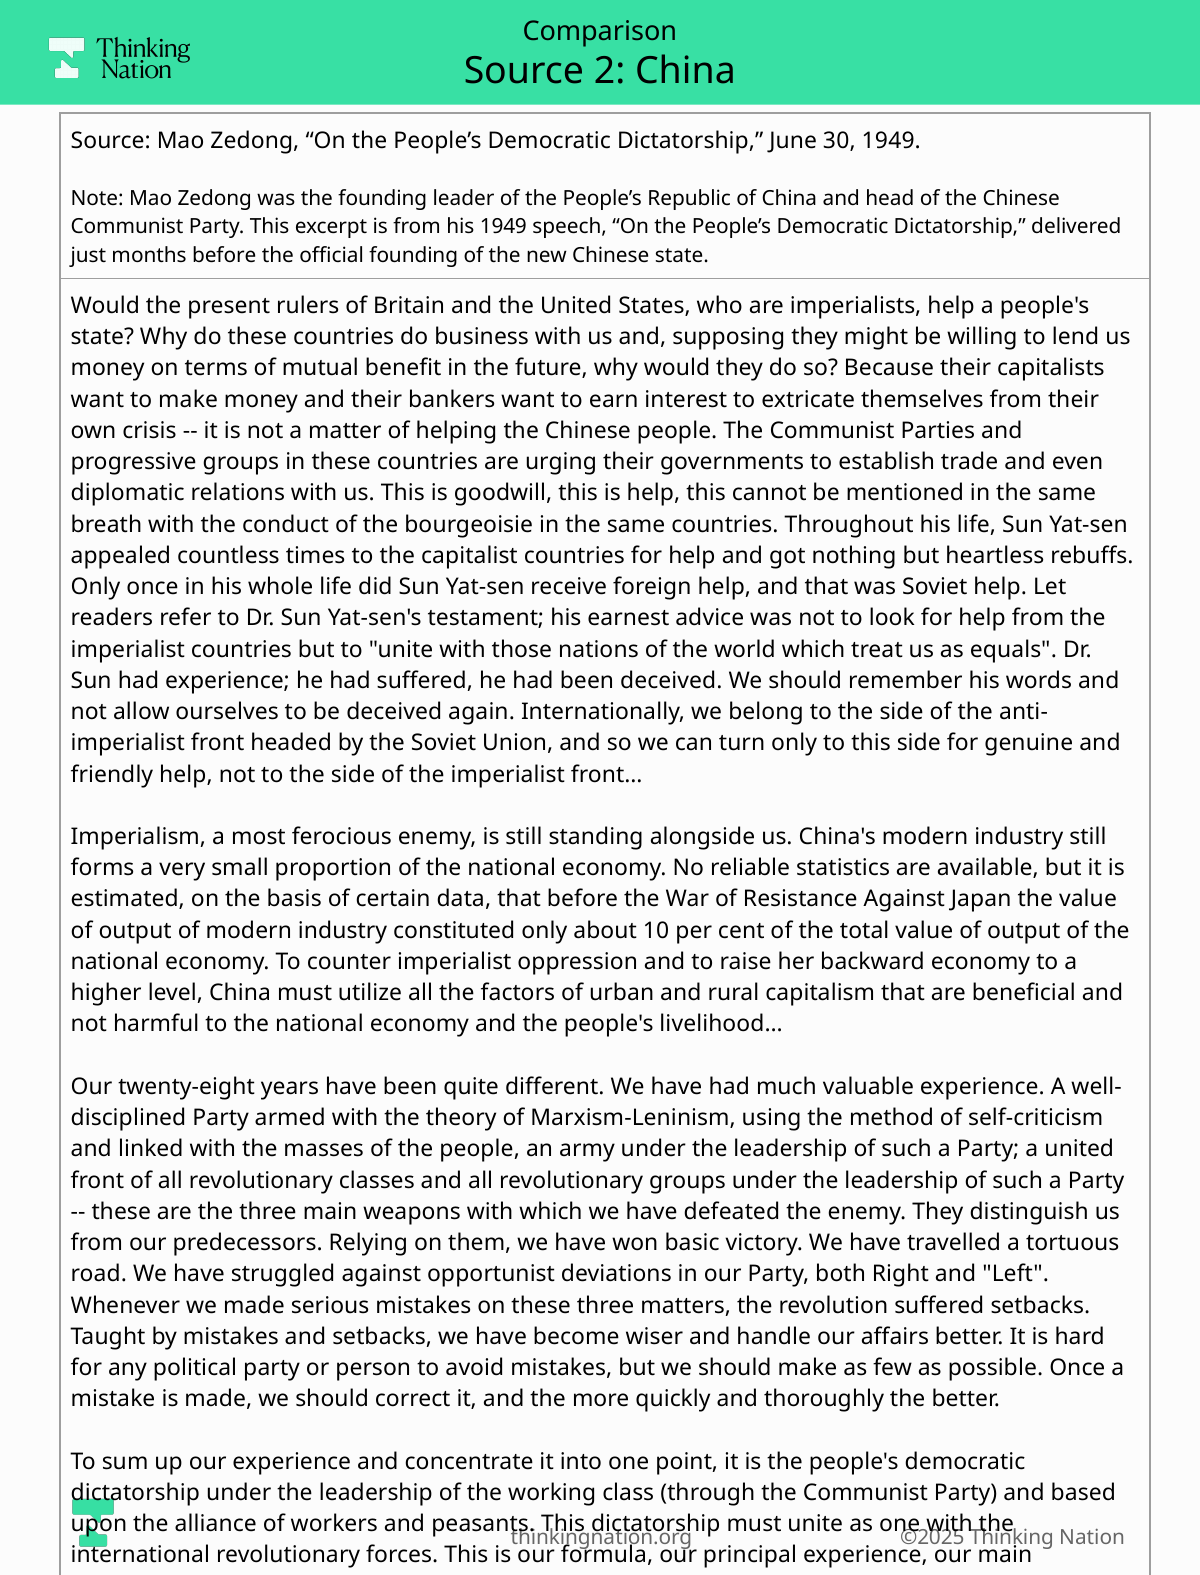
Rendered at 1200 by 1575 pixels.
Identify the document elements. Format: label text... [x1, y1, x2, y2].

picture [59, 1489, 127, 1556]
table_header Source: Mao Zedong, “On the People’s Democratic Dictatorship,” June 30, 1949. Note: Mao Zedong was the founding leader of the People’s Republic of China and head of the Chinese Communist Party. This excerpt is from his 1949 speech, “On the People’s Democratic Dictatorship,” delivered just months before the official founding of the new Chinese state. [61, 114, 1149, 278]
table_cell Would the present rulers of Britain and the United States, who are imperialists, help a people's state? Why do these countries do business with us and, supposing they might be willing to lend us money on terms of mutual benefit in the future, why would they do so? Because their capitalists want to make money and their bankers want to earn interest to extricate themselves from their own crisis -- it is not a matter of helping the Chinese people. The Communist Parties and progressive groups in these countries are urging their governments to establish trade and even diplomatic relations with us. This is goodwill, this is help, this cannot be mentioned in the same breath with the conduct of the bourgeoisie in the same countries. Throughout his life, Sun Yat-sen appealed countless times to the capitalist countries for help and got nothing but heartless rebuffs. Only once in his whole life did Sun Yat-sen receive foreign help, and that was Soviet help. Let readers refer to Dr. Sun Yat-sen's testament; his earnest advice was not to look for help from the imperialist countries but to "unite with those nations of the world which treat us as equals". Dr. Sun had experience; he had suffered, he had been deceived. We should remember his words and not allow ourselves to be deceived again. Internationally, we belong to the side of the anti-imperialist front headed by the Soviet Union, and so we can turn only to this side for genuine and friendly help, not to the side of the imperialist front… Imperialism, a most ferocious enemy, is still standing alongside us. China's modern industry still forms a very small proportion of the national economy. No reliable statistics are available, but it is estimated, on the basis of certain data, that before the War of Resistance Against Japan the value of output of modern industry constituted only about 10 per cent of the total value of output of the national economy. To counter imperialist oppression and to raise her backward economy to a higher level, China must utilize all the factors of urban and rural capitalism that are beneficial and not harmful to the national economy and the people's livelihood… Our twenty-eight years have been quite different. We have had much valuable experience. A well-disciplined Party armed with the theory of Marxism-Leninism, using the method of self-criticism and linked with the masses of the people, an army under the leadership of such a Party; a united front of all revolutionary classes and all revolutionary groups under the leadership of such a Party -- these are the three main weapons with which we have defeated the enemy. They distinguish us from our predecessors. Relying on them, we have won basic victory. We have travelled a tortuous road. We have struggled against opportunist deviations in our Party, both Right and "Left". Whenever we made serious mistakes on these three matters, the revolution suffered setbacks. Taught by mistakes and setbacks, we have become wiser and handle our affairs better. It is hard for any political party or person to avoid mistakes, but we should make as few as possible. Once a mistake is made, we should correct it, and the more quickly and thoroughly the better. To sum up our experience and concentrate it into one point, it is the people's democratic dictatorship under the leadership of the working class (through the Communist Party) and based upon the alliance of workers and peasants. This dictatorship must unite as one with the international revolutionary forces. This is our formula, our principal experience, our main programme. [61, 279, 1149, 1575]
picture [33, 23, 195, 92]
text_box Comparison Source 2: China [0, 0, 1200, 105]
